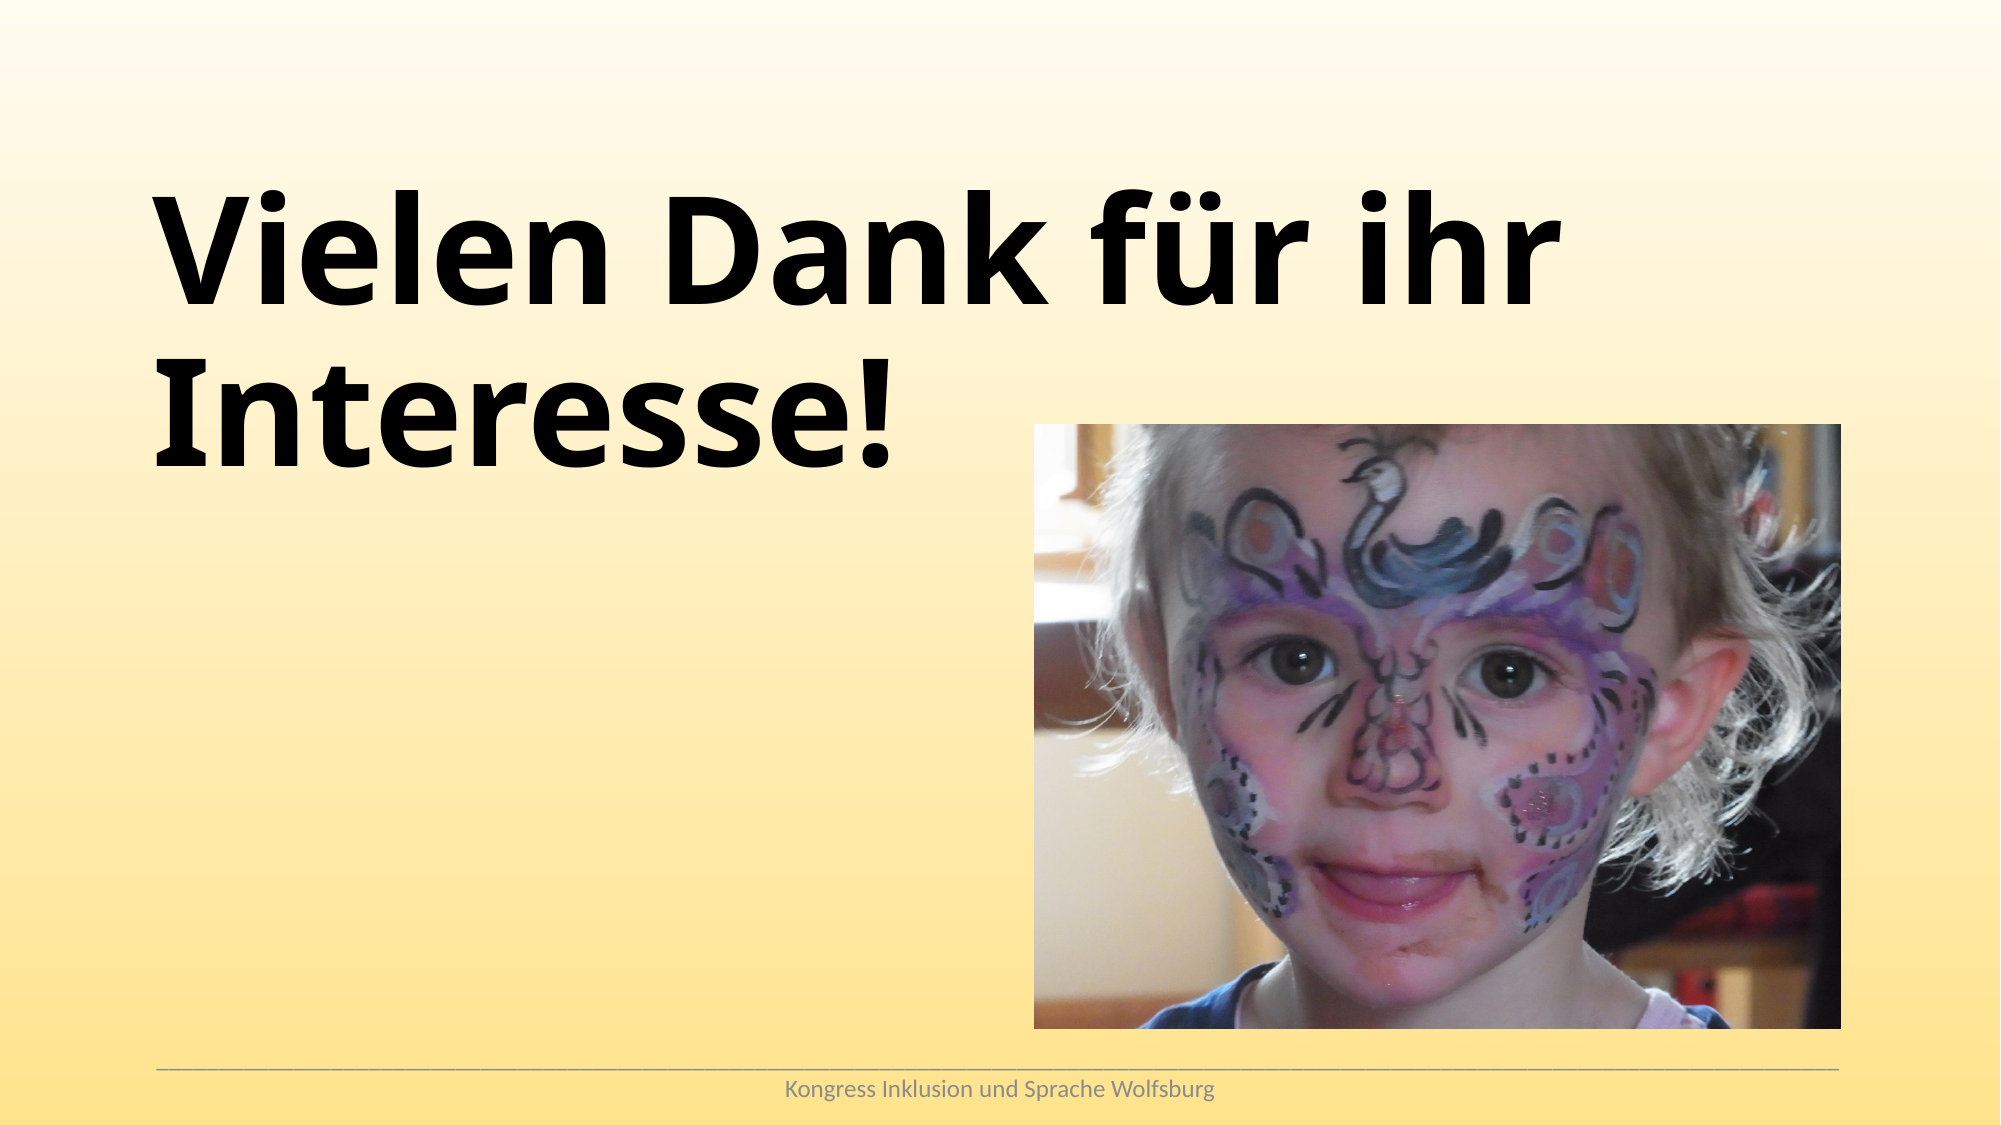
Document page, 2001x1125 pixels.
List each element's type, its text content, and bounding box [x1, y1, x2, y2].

footer _______________________________________________________________________________________________________________________________________ Kongress Inklusion und Sprache Wolfsburg [137, 1042, 1863, 1103]
title Vielen Dank für ihr Interesse! [137, 59, 1863, 614]
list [1034, 424, 1841, 1030]
